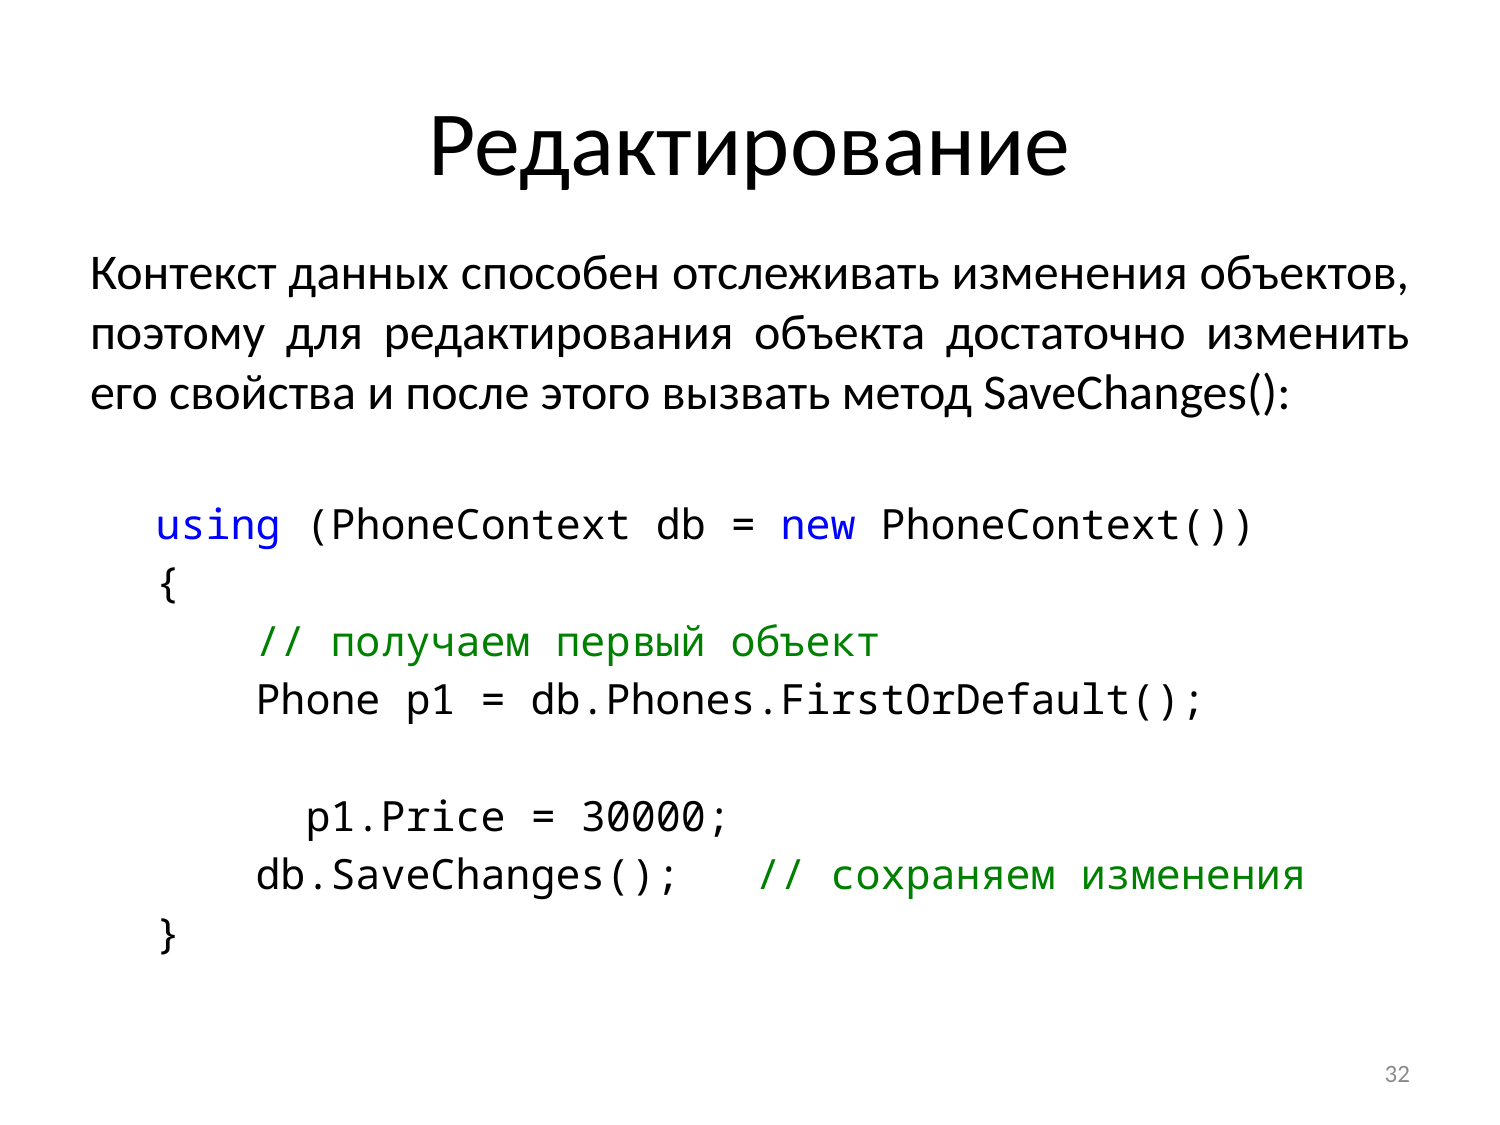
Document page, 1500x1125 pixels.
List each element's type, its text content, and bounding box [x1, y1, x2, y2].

title Редактирование [75, 45, 1425, 231]
list Контекст данных способен отслеживать изменения объектов, поэтому для редактирования объекта достаточно изменить его свойства и после этого вызвать метод SaveChanges(): using (PhoneContext db = new PhoneContext()) { // получаем первый объект Phone p1 = db.Phones.FirstOrDefault(); p1.Price = 30000; db.SaveChanges(); // сохраняем изменения } [75, 231, 1425, 1059]
slide_number 32 [1074, 1042, 1425, 1103]
